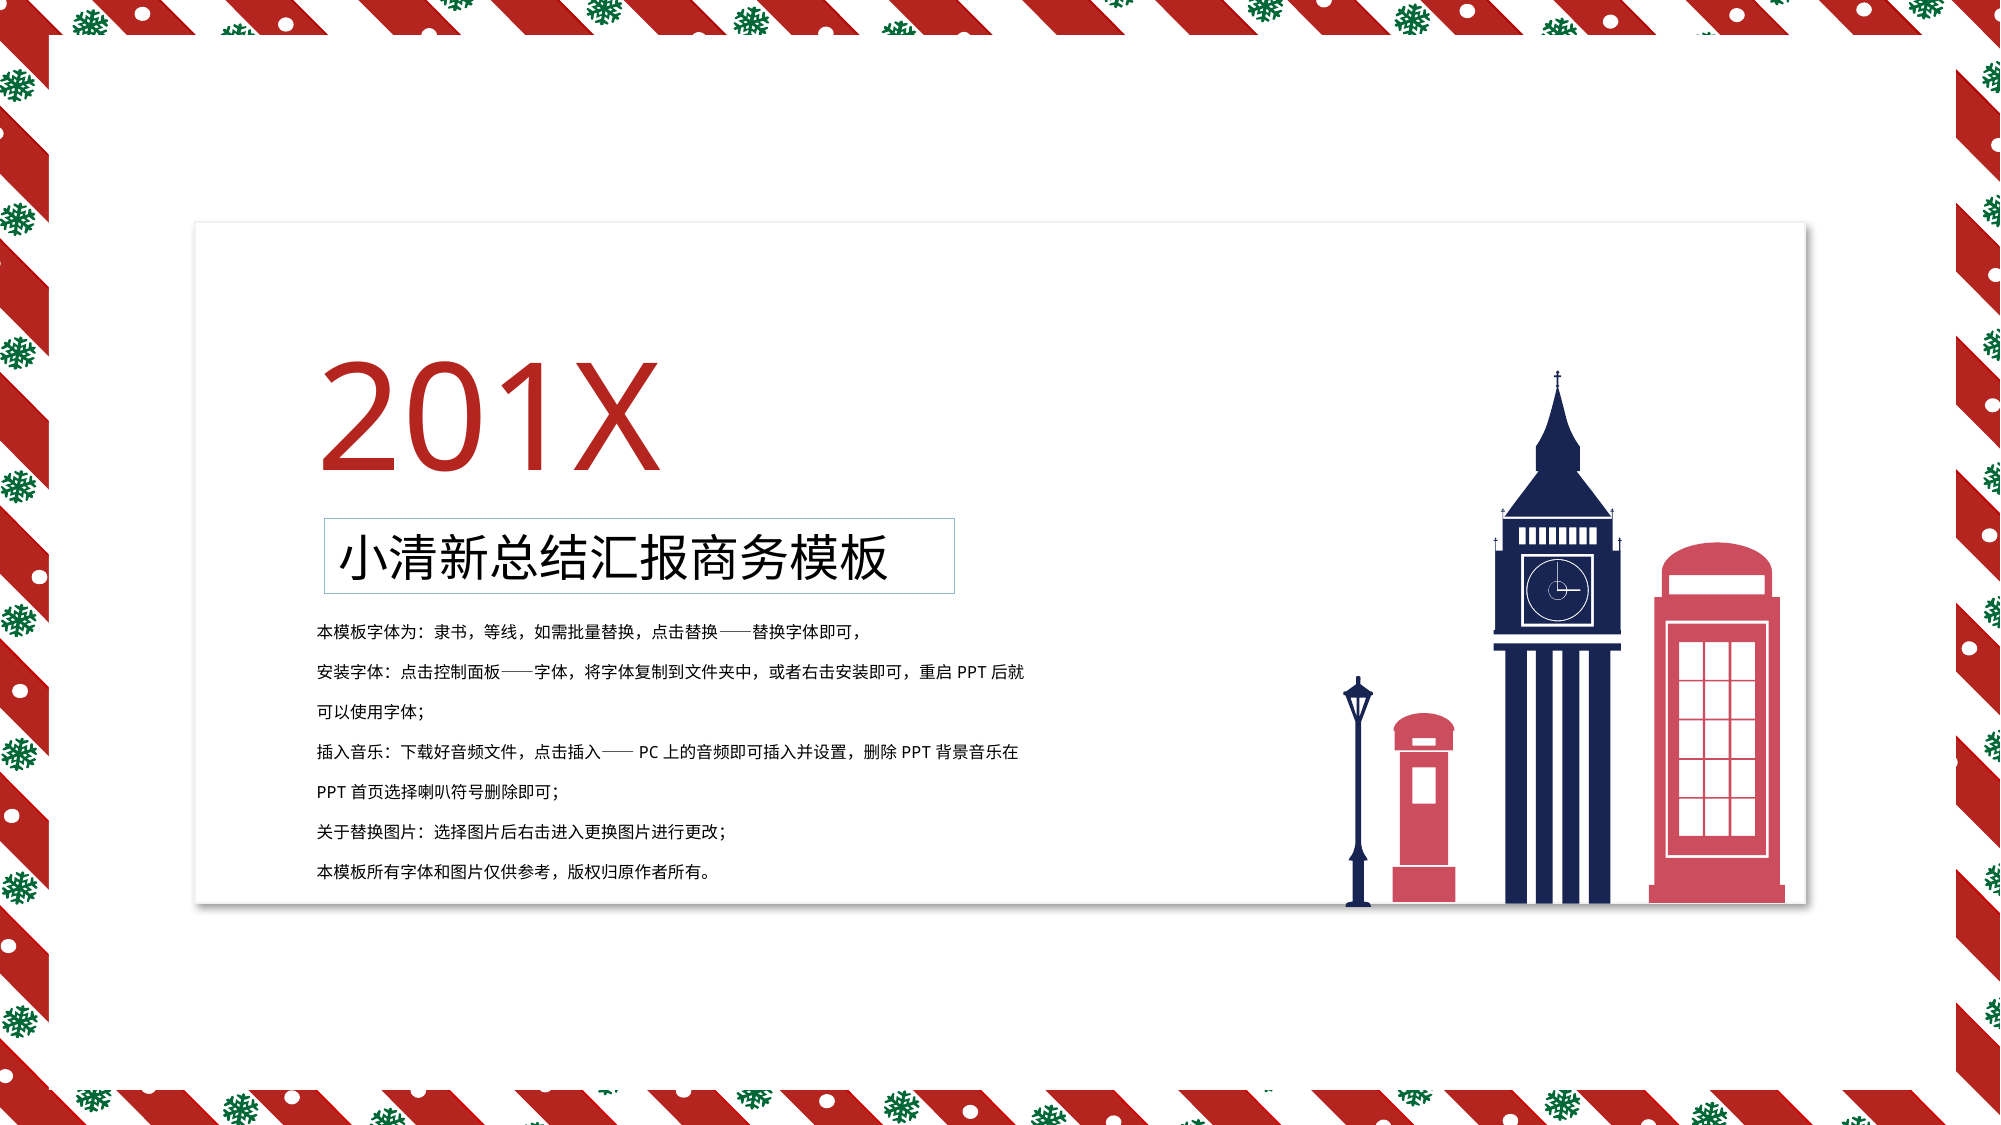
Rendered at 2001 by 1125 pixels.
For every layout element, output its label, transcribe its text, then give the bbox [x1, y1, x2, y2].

text_box 本模板字体为：隶书，等线，如需批量替换，点击替换——替换字体即可， 安装字体：点击控制面板——字体，将字体复制到文件夹中，或者右击安装即可，重启PPT后就可以使用字体； 插入音乐：下载好音频文件，点击插入——PC上的音频即可插入并设置，删除PPT背景音乐在PPT首页选择喇叭符号删除即可； 关于替换图片：选择图片后右击进入更换图片进行更改； 本模板所有字体和图片仅供参考，版权归原作者所有。 [301, 594, 1054, 929]
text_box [1343, 370, 1786, 907]
text_box [194, 221, 1806, 904]
text_box 201X [301, 313, 724, 509]
text_box 小清新总结汇报商务模板 [324, 518, 955, 594]
